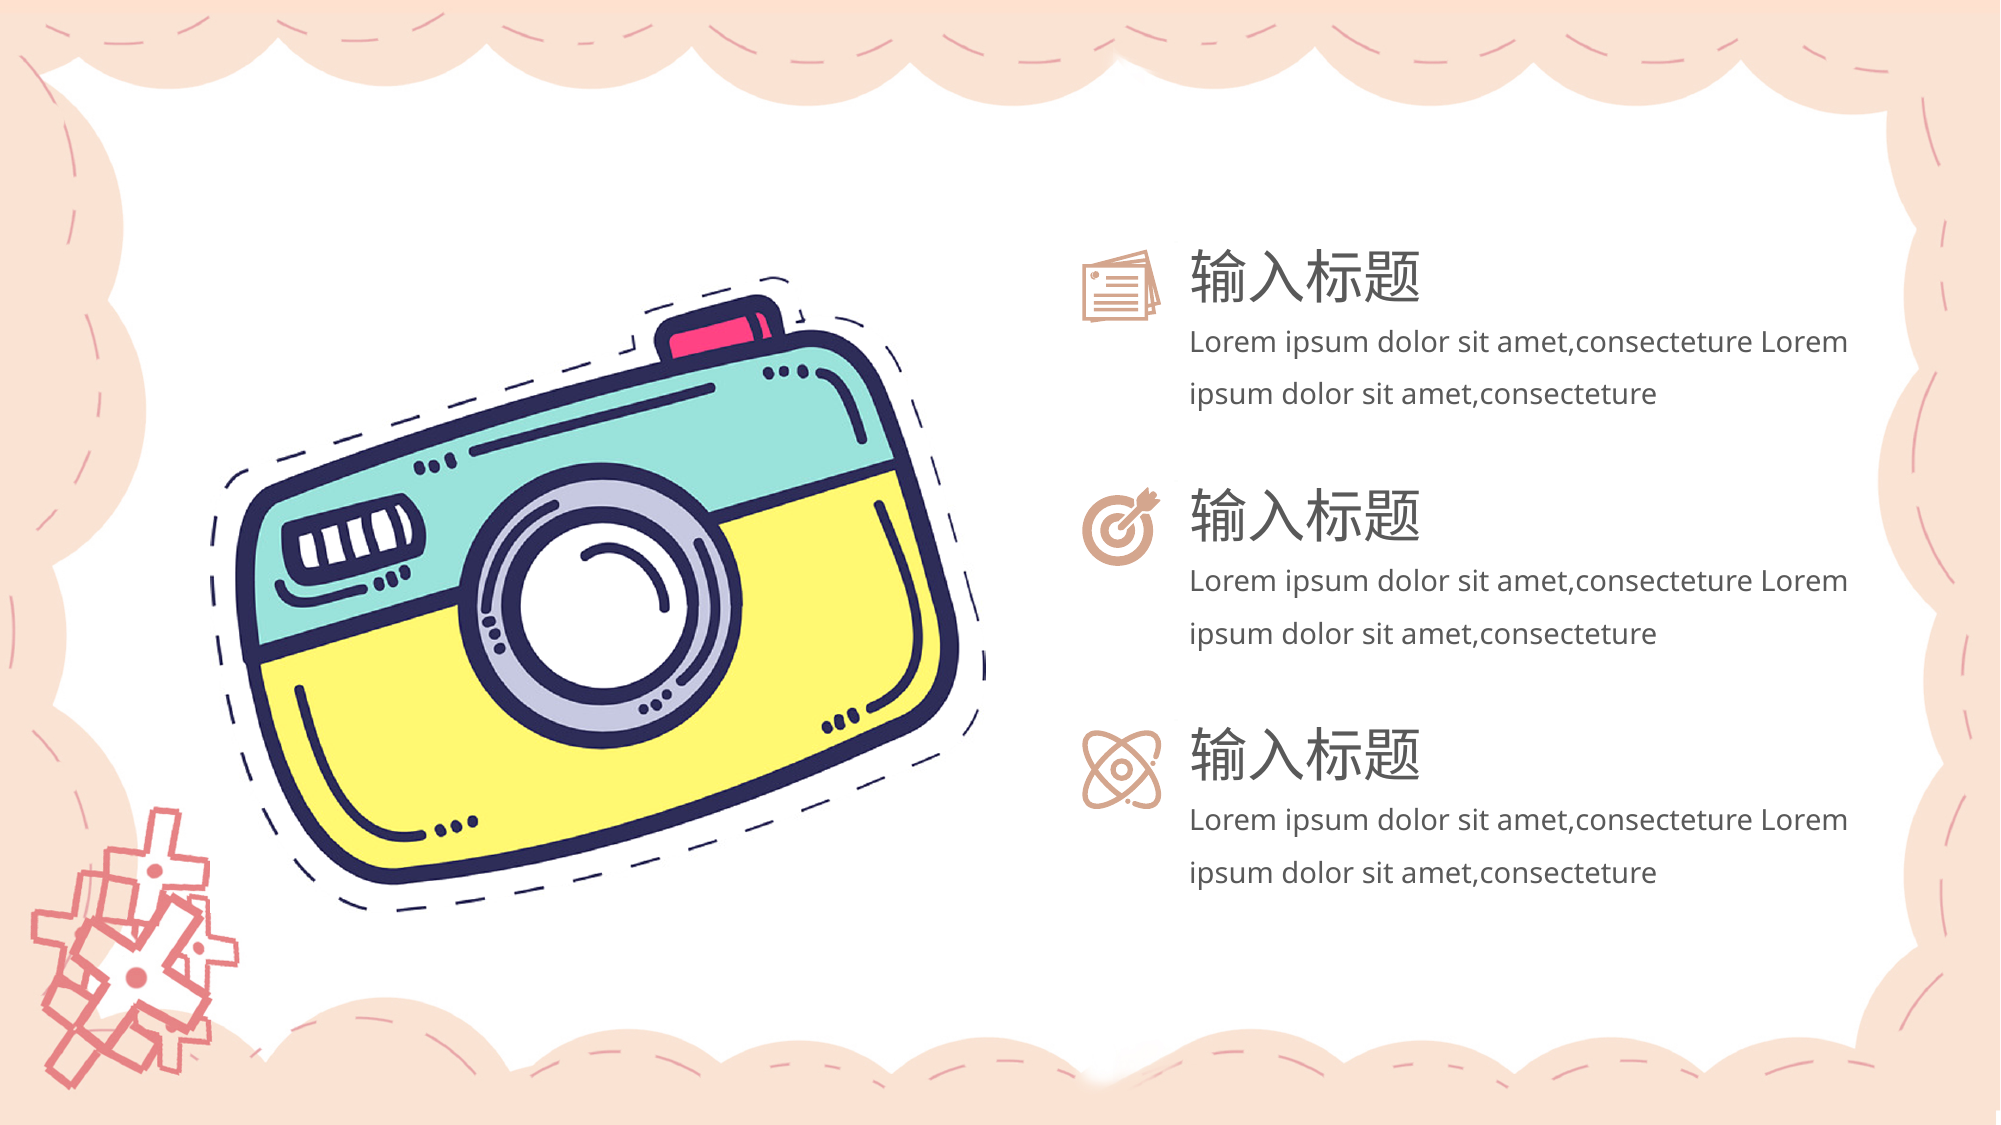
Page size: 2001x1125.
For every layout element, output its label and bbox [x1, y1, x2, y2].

text_box [1174, 711, 1909, 898]
text_box [1174, 472, 1909, 659]
text_box [1174, 232, 1909, 420]
text_box [1082, 249, 1162, 323]
text_box [1082, 730, 1162, 809]
picture [0, 0, 2001, 1125]
text_box [1082, 487, 1161, 566]
